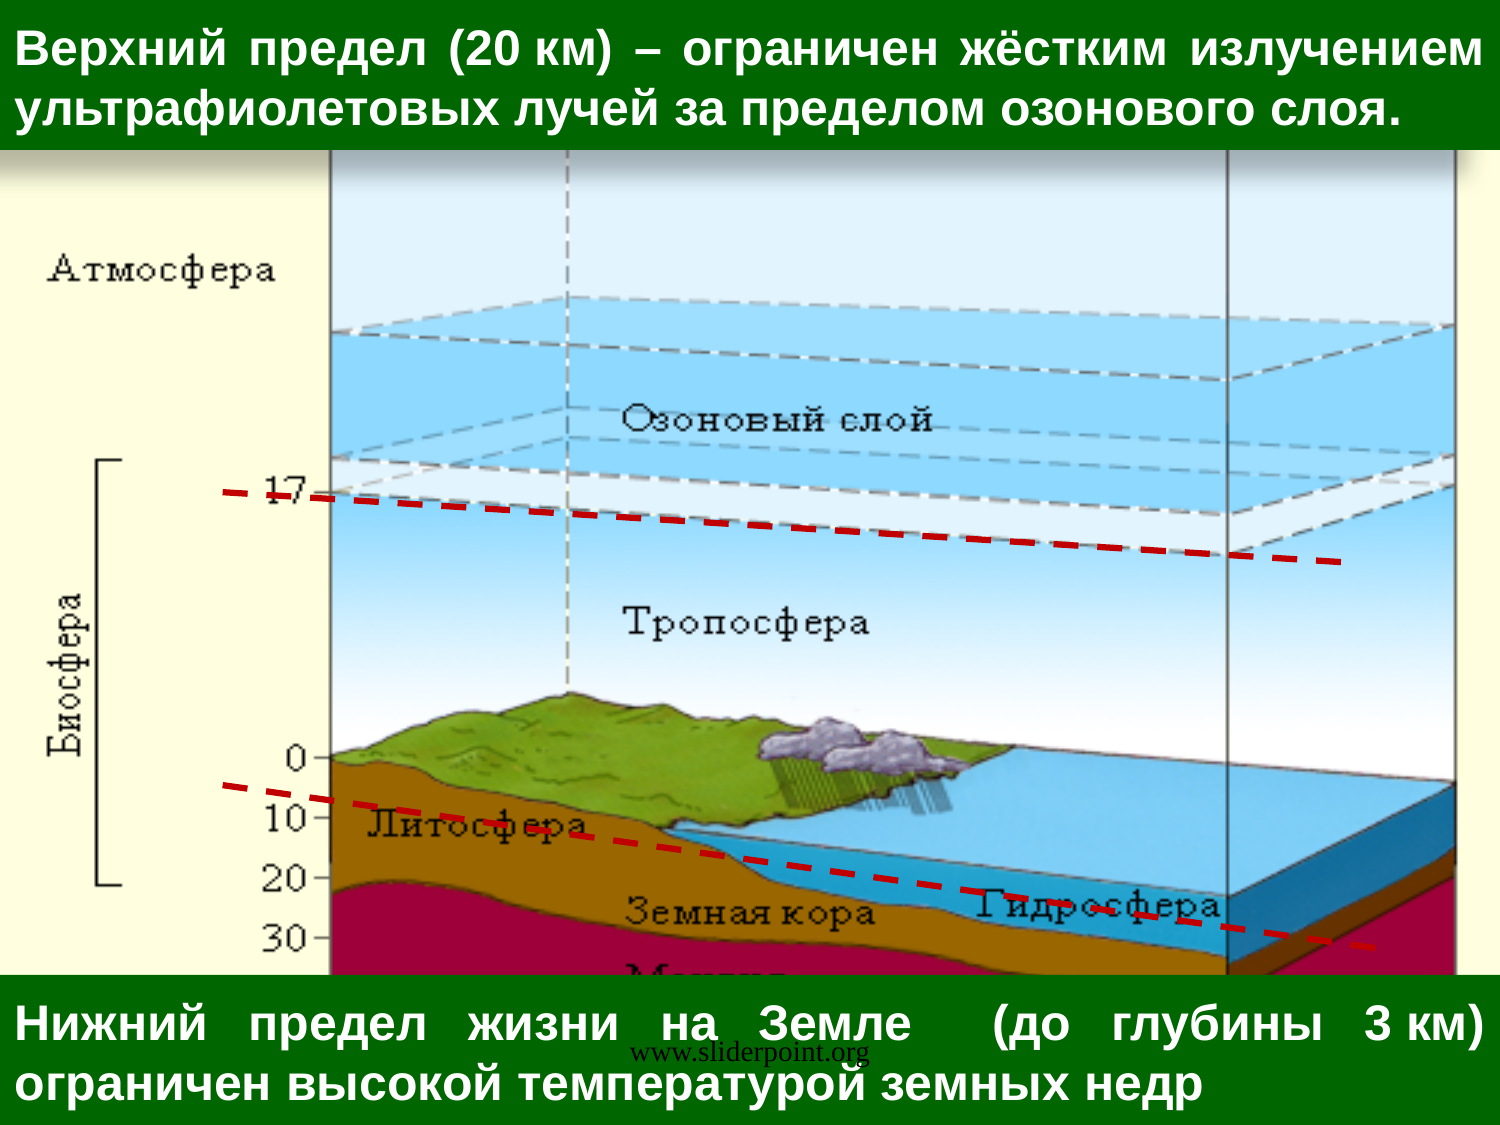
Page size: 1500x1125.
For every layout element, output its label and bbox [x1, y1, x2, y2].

text_box [222, 784, 1383, 950]
picture [0, 0, 1500, 1125]
text_box [222, 491, 1348, 563]
